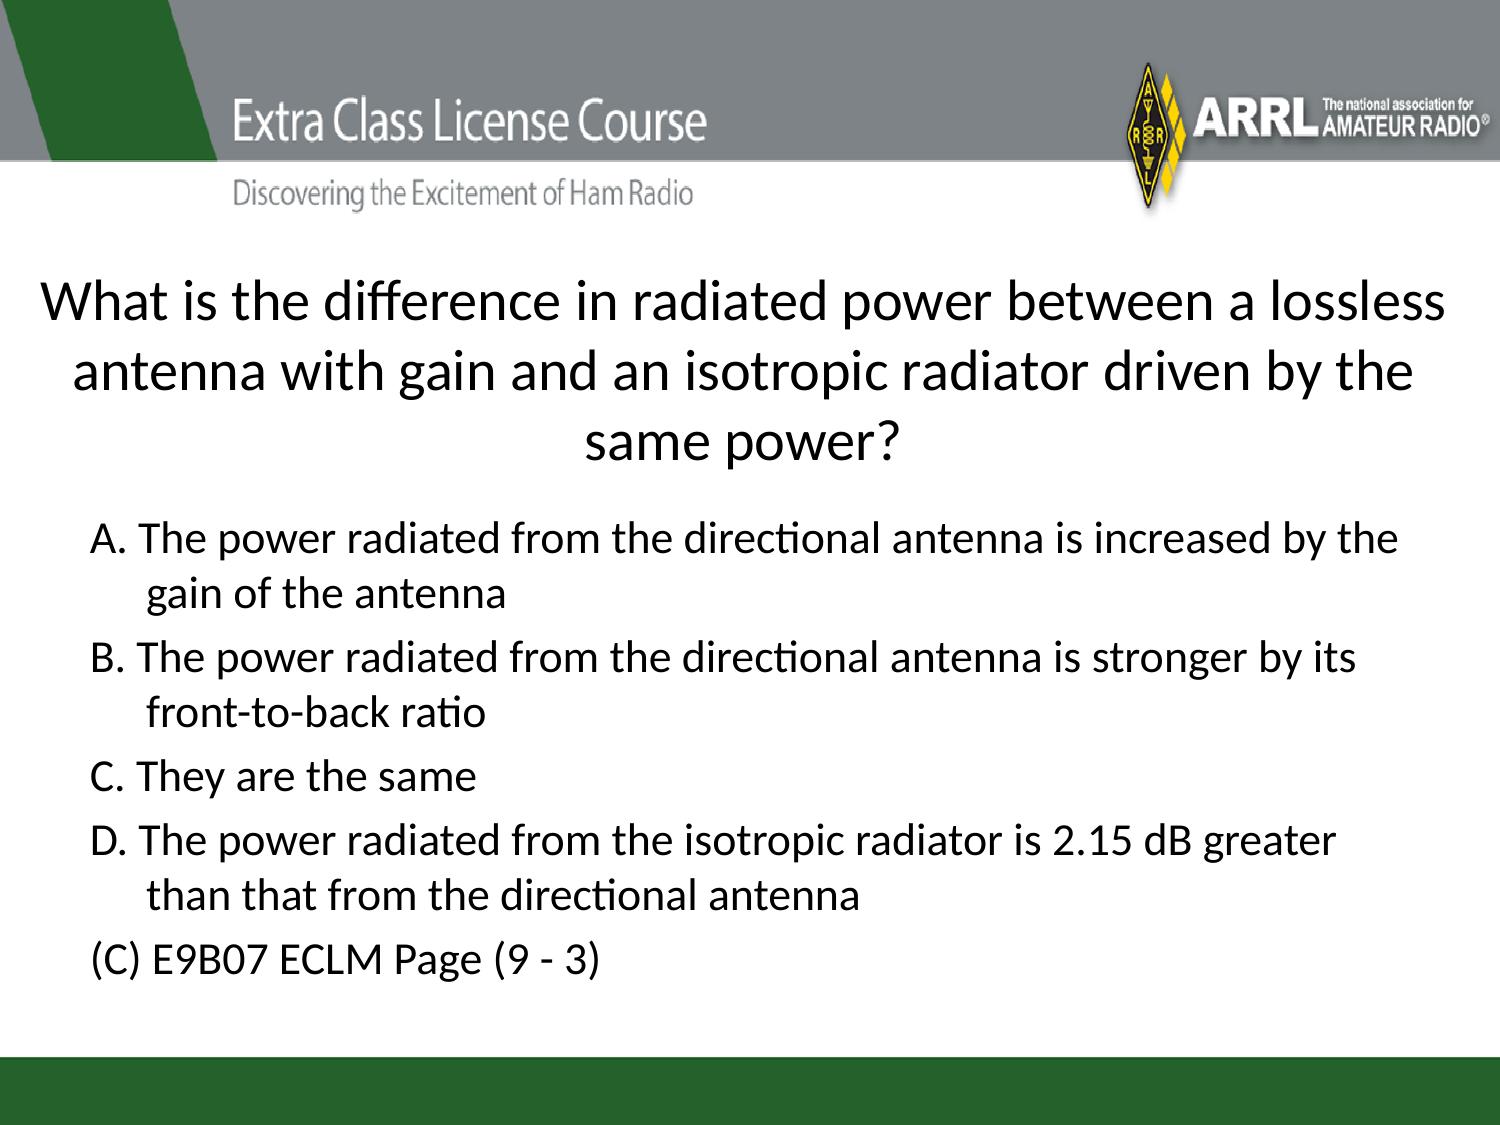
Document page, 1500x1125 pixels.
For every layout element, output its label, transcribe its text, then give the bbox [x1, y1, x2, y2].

picture [0, 0, 1500, 1125]
list A. The power radiated from the directional antenna is increased by the gain of the antenna B. The power radiated from the directional antenna is stronger by its front-to-back ratio C. They are the same D. The power radiated from the isotropic radiator is 2.15 dB greater than that from the directional antenna (C) E9B07 ECLM Page (9 - 3) [75, 500, 1425, 1050]
title What is the difference in radiated power between a lossless antenna with gain and an isotropic radiator driven by the same power? [24, 254, 1463, 435]
